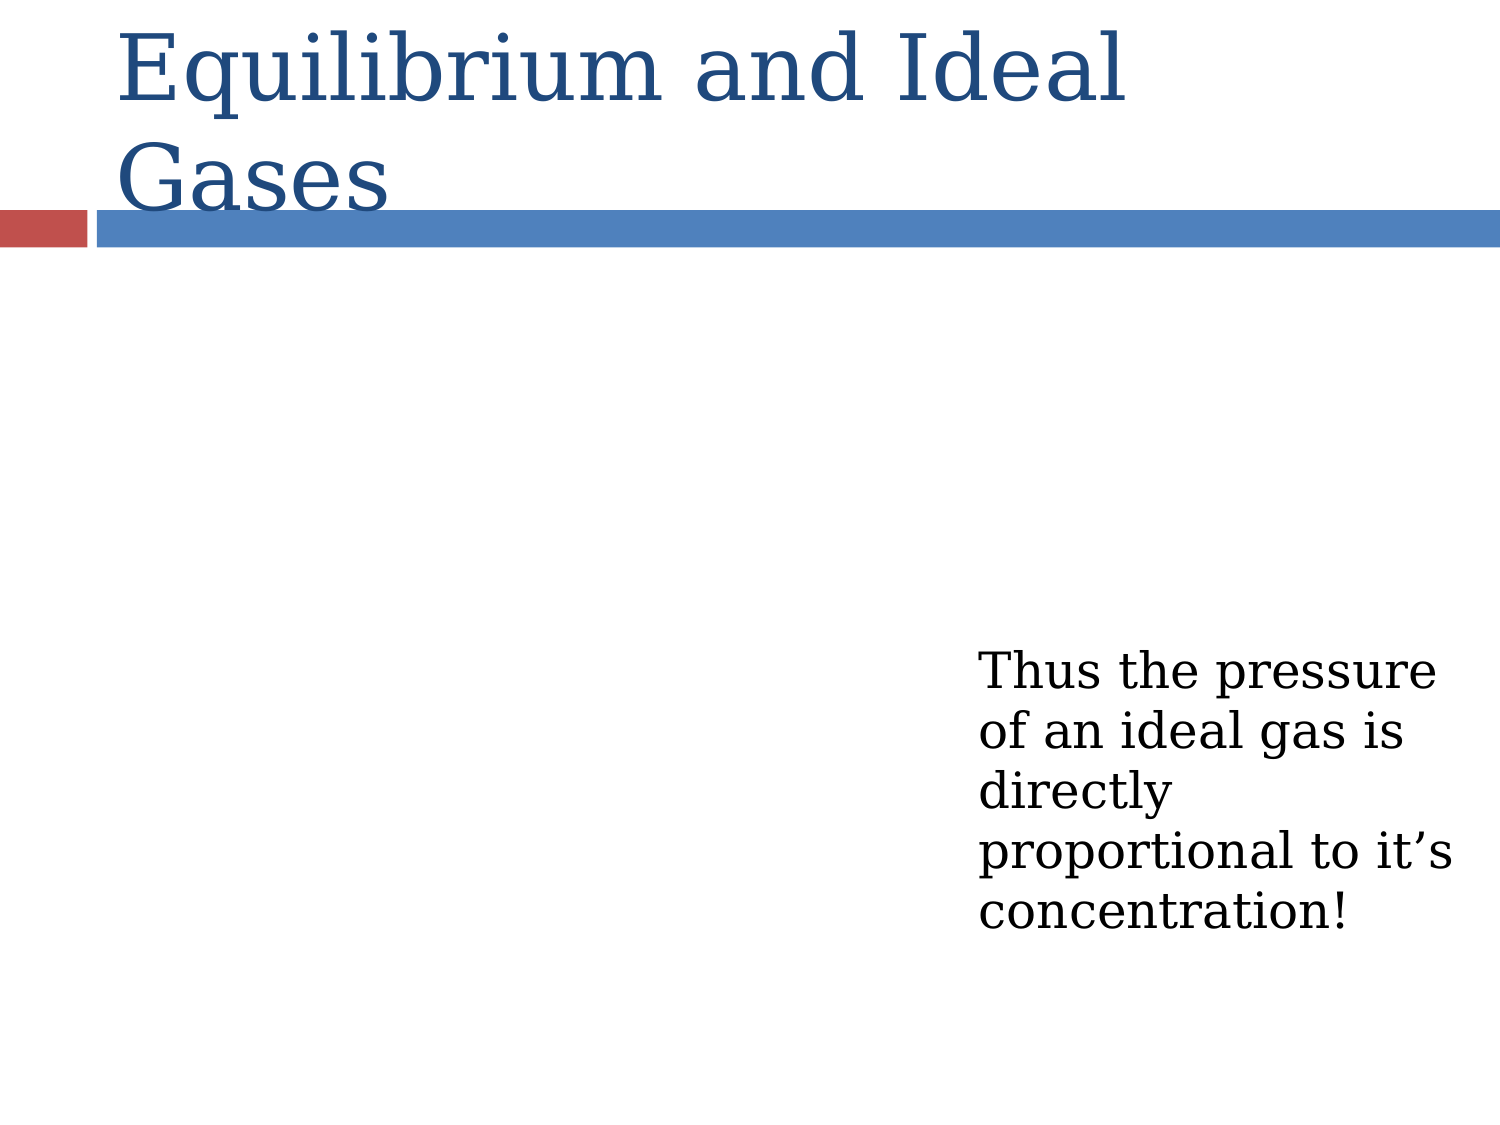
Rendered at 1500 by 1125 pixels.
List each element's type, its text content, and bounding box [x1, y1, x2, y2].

title Equilibrium and Ideal Gases [100, 37, 1438, 200]
text_box Thus the pressure of an ideal gas is directly proportional to it’s concentration! [964, 631, 1473, 991]
